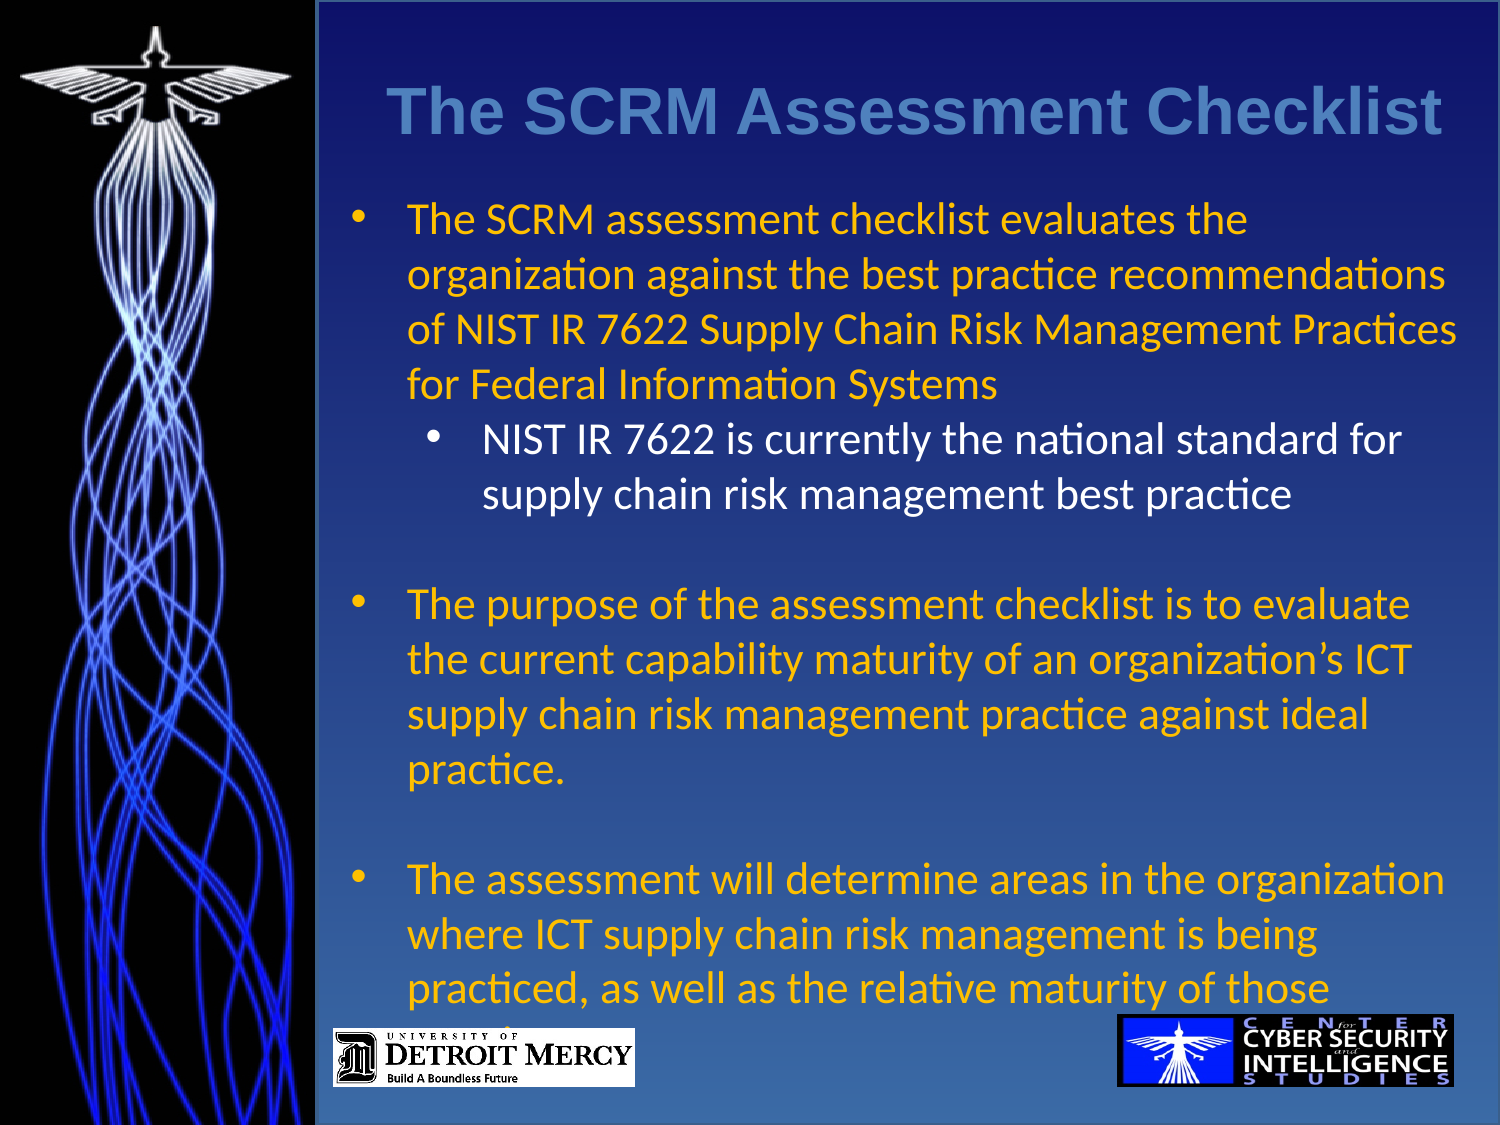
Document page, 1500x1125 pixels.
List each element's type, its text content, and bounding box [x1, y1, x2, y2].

text_box [317, 0, 1500, 1125]
picture [0, 0, 316, 1125]
picture [333, 1028, 635, 1087]
text_box The SCRM Assessment Checklist [367, 59, 1463, 157]
text_box The SCRM assessment checklist evaluates the organization against the best practice recommendations of NIST IR 7622 Supply Chain Risk Management Practices for Federal Information Systems NIST IR 7622 is currently the national standard for supply chain risk management best practice The purpose of the assessment checklist is to evaluate the current capability maturity of an organization’s ICT supply chain risk management practice against ideal practice. The assessment will determine areas in the organization where ICT supply chain risk management is being practiced, as well as the relative maturity of those practices [333, 180, 1497, 981]
picture [1117, 1013, 1455, 1087]
